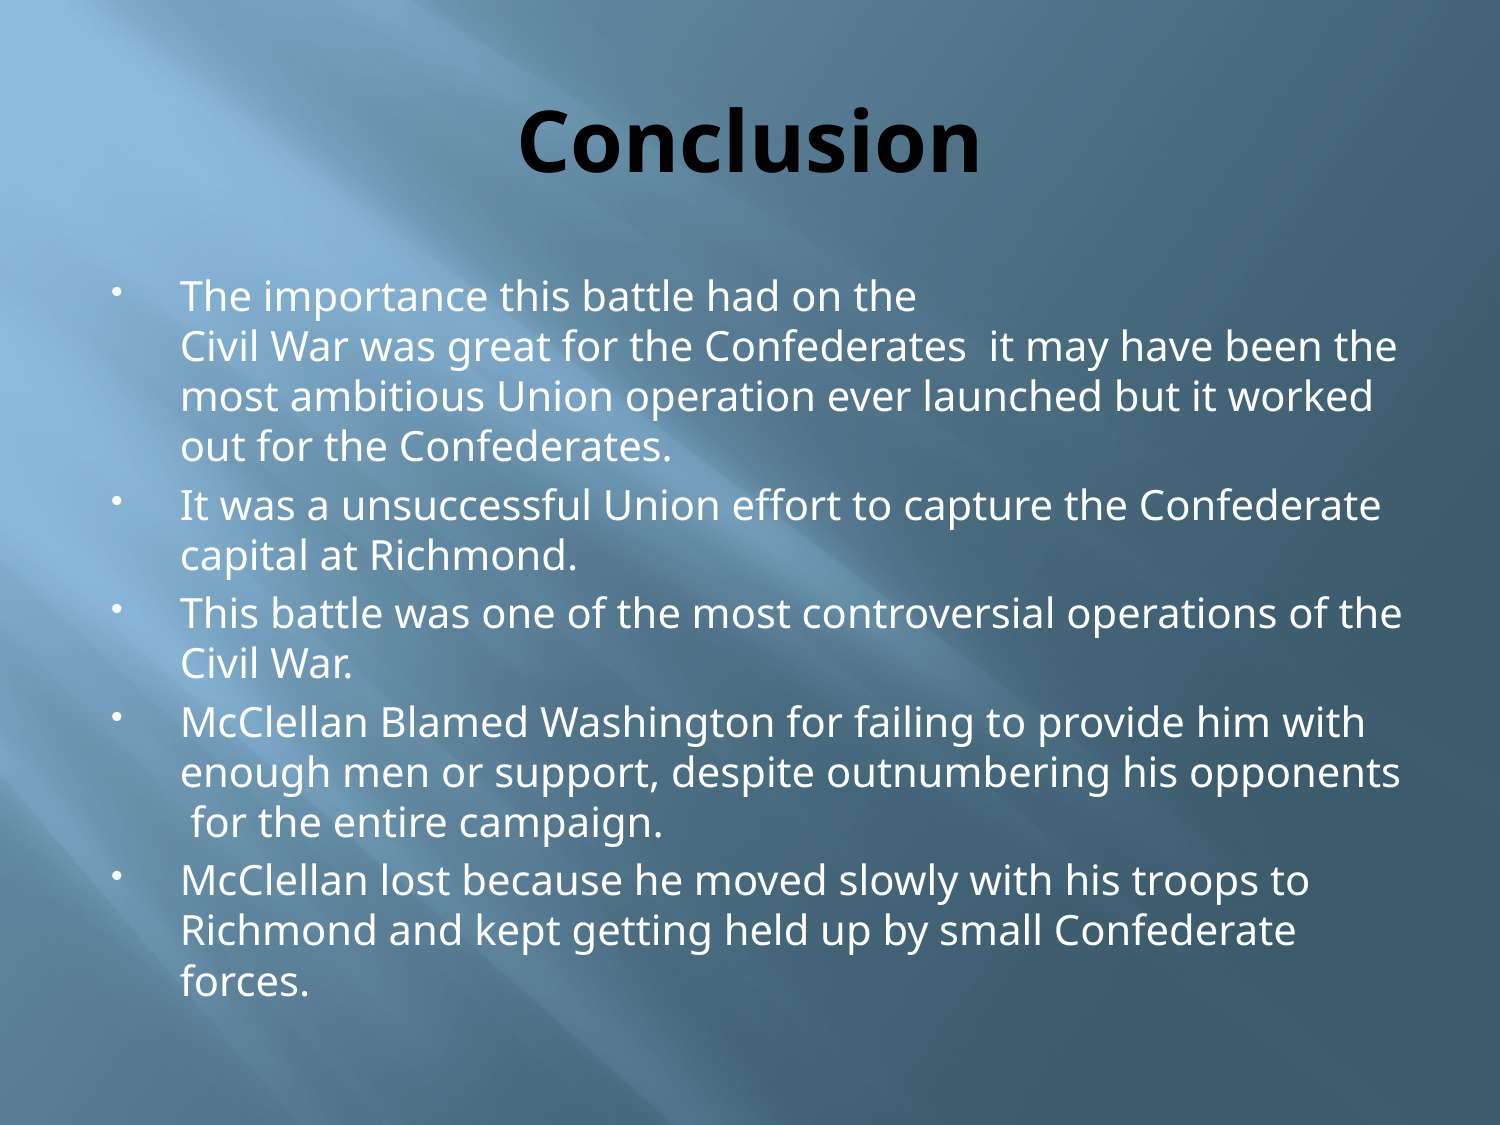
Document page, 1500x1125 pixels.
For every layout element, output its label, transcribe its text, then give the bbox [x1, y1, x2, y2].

title Conclusion [75, 45, 1425, 233]
list The importance this battle had on the Civil War was great for the Confederates it may have been the most ambitious Union operation ever launched but it worked out for the Confederates. It was a unsuccessful Union effort to capture the Confederate capital at Richmond. This battle was one of the most controversial operations of the Civil War. McClellan Blamed Washington for failing to provide him with enough men or support, despite outnumbering his opponents for the entire campaign. McClellan lost because he moved slowly with his troops to Richmond and kept getting held up by small Confederate forces. [75, 262, 1425, 1035]
